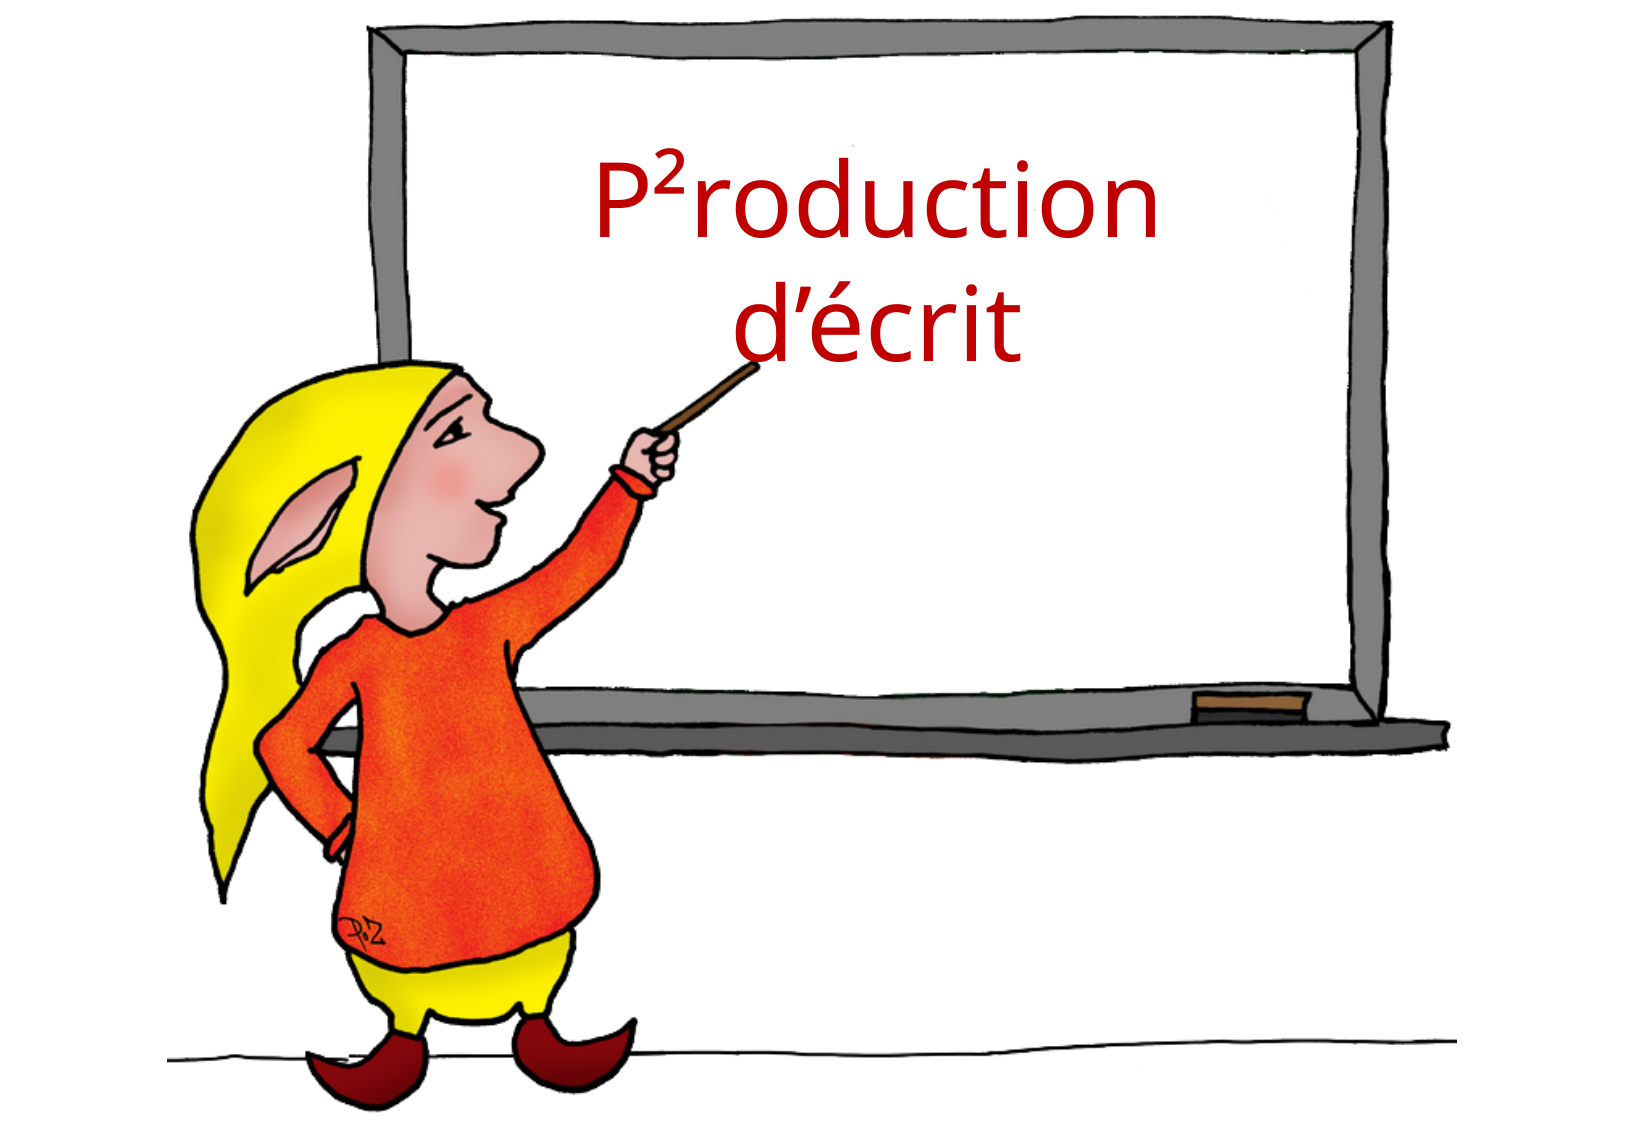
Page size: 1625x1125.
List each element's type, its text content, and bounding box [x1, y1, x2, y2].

title P²roduction d’écrit [434, 125, 1321, 266]
picture [167, 0, 1457, 1124]
